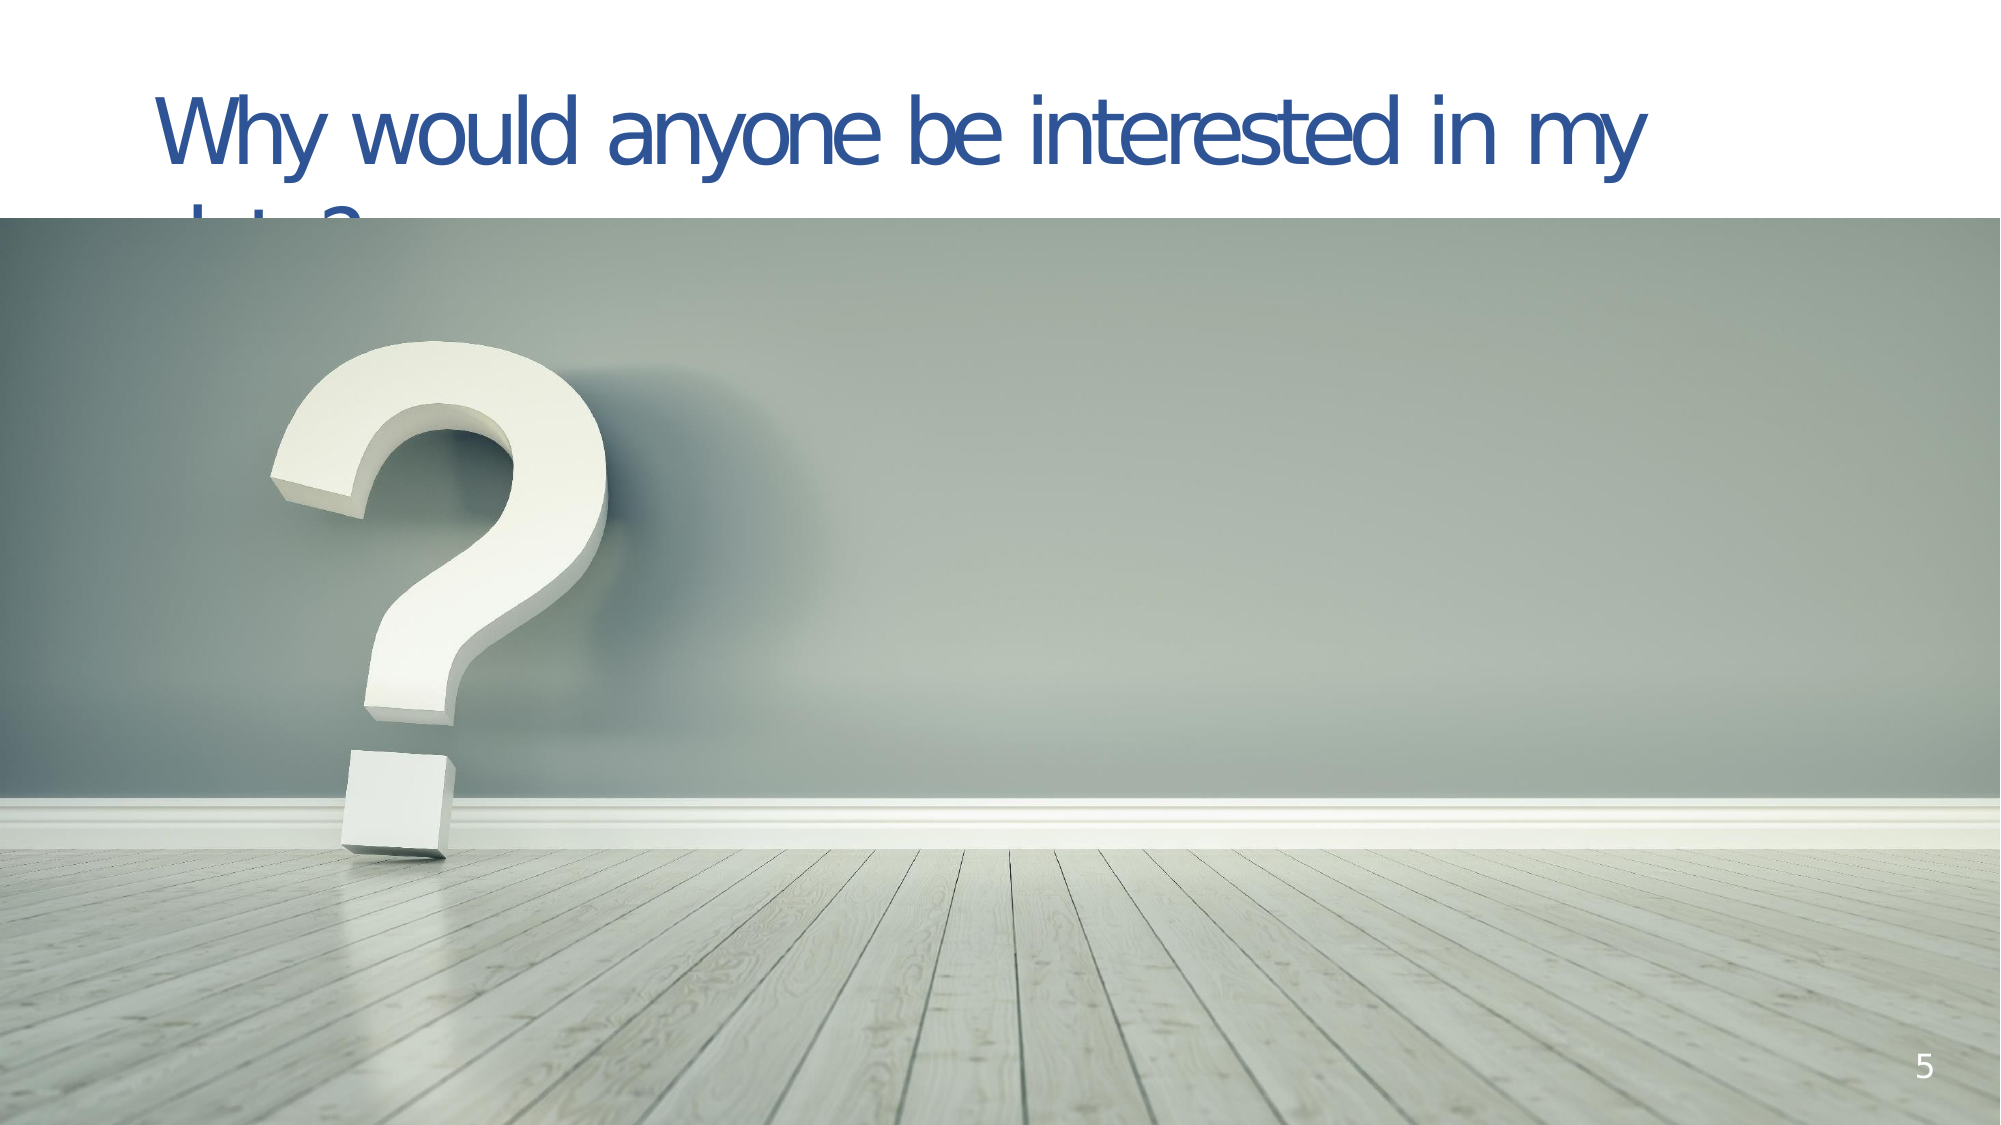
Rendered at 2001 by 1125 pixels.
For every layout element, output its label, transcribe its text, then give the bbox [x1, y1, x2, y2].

title Why would anyone be interested in my data? [150, 70, 1815, 218]
text_box 4 [1908, 1051, 1938, 1085]
text_box [0, 218, 2000, 1125]
